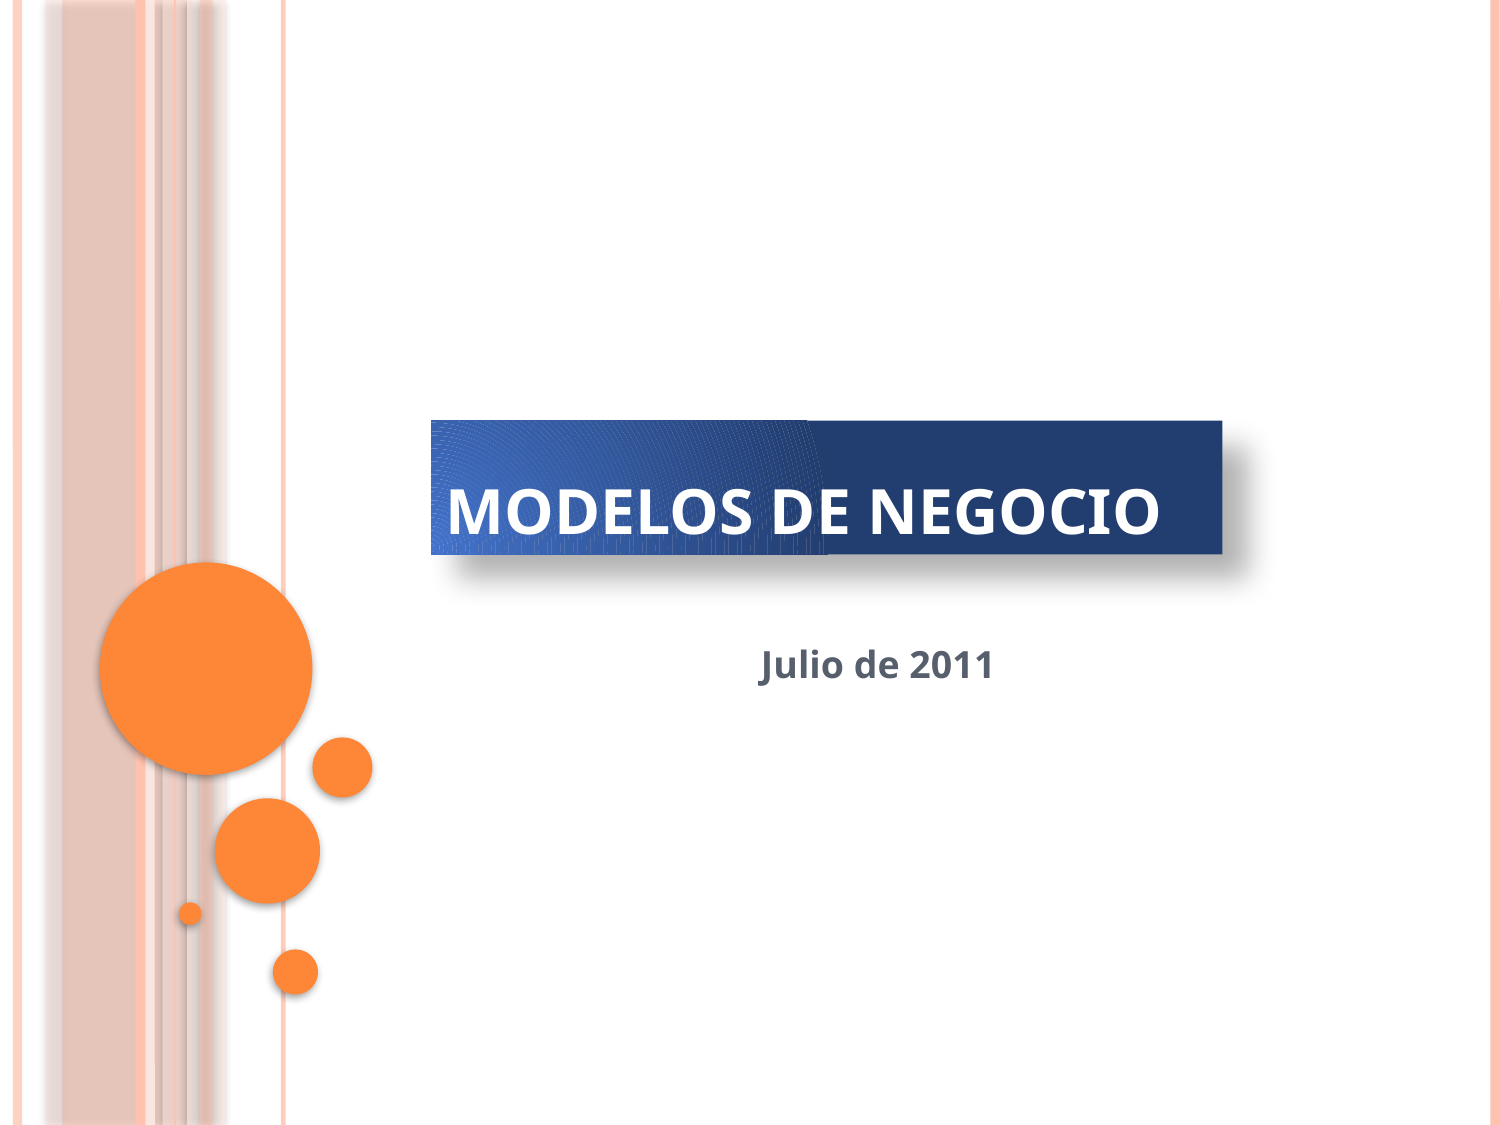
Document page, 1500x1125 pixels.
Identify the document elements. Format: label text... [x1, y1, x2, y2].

subtitle Julio de 2011 [371, 633, 1385, 774]
title Modelos de Negocio [431, 420, 1223, 555]
